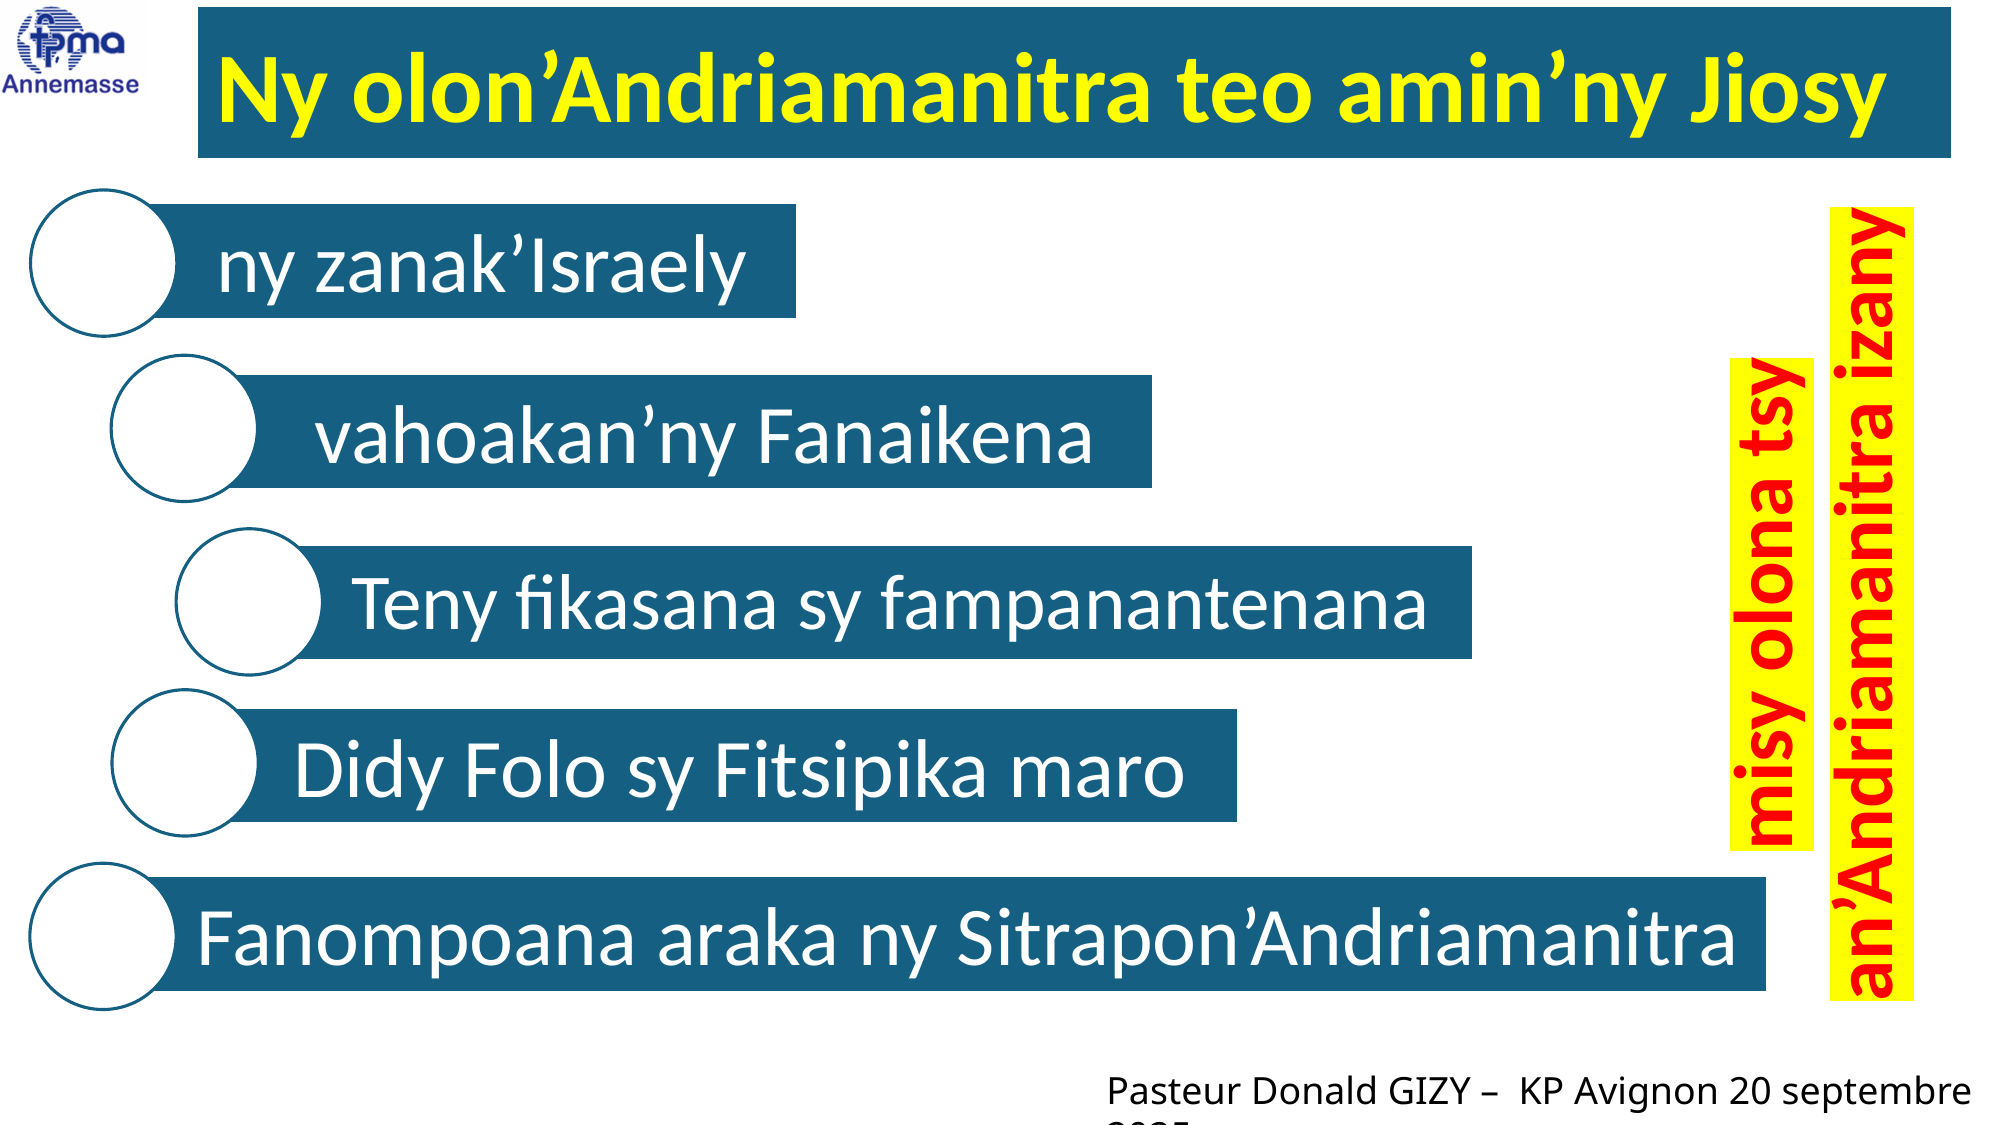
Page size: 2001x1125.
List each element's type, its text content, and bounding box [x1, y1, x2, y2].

text_box [28, 188, 147, 338]
text_box [28, 861, 146, 1012]
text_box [102, 875, 1768, 998]
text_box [122, 5, 1954, 160]
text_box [221, 543, 1475, 663]
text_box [122, 202, 799, 325]
text_box [110, 688, 234, 838]
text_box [200, 706, 1239, 830]
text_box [221, 372, 1155, 496]
text_box misy olona tsy an’Andriamanitra izany [1702, 168, 1917, 1040]
text_box [174, 527, 296, 677]
text_box Pasteur Donald GIZY – KP Avignon 20 septembre 2025 [1091, 1059, 2000, 1125]
text_box [109, 353, 234, 504]
picture [0, 0, 149, 96]
